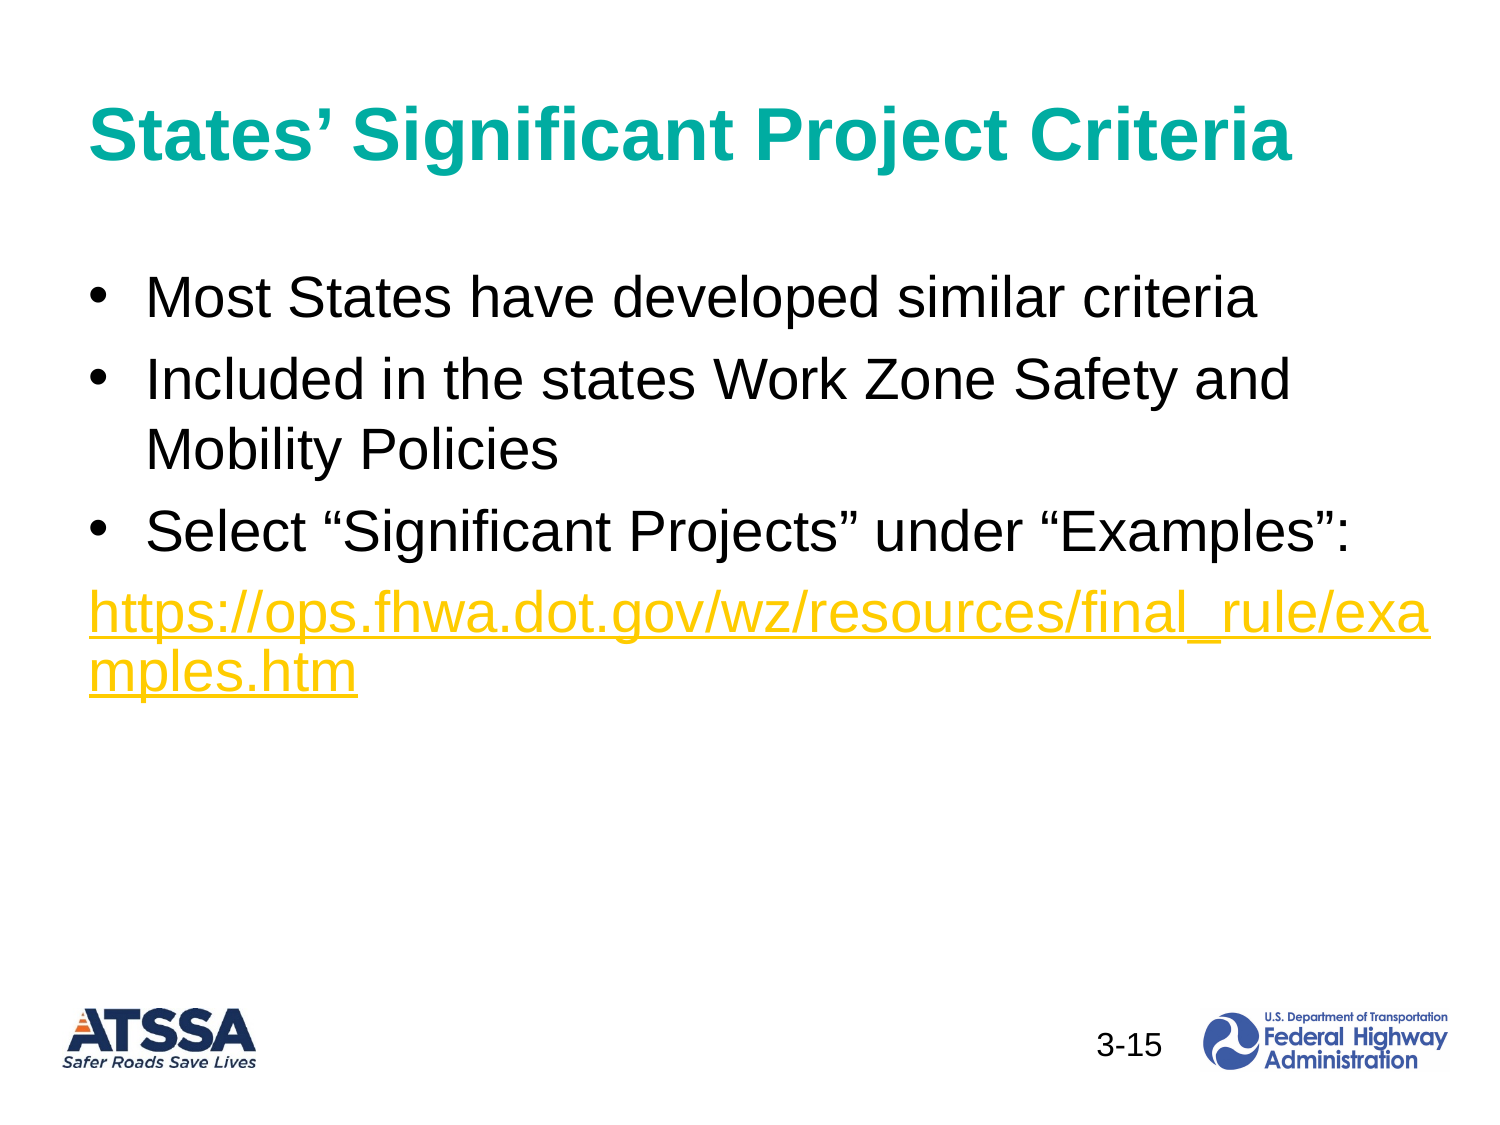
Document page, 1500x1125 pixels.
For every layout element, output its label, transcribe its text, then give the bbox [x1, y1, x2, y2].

title States’ Significant Project Criteria [73, 56, 1424, 205]
picture [62, 1008, 256, 1068]
list Most States have developed similar criteria Included in the states Work Zone Safety and Mobility Policies Select “Significant Projects” under “Examples”: https://ops.fhwa.dot.gov/wz/resources/final_rule/examples.htm [73, 251, 1447, 1005]
picture [1200, 1008, 1450, 1072]
